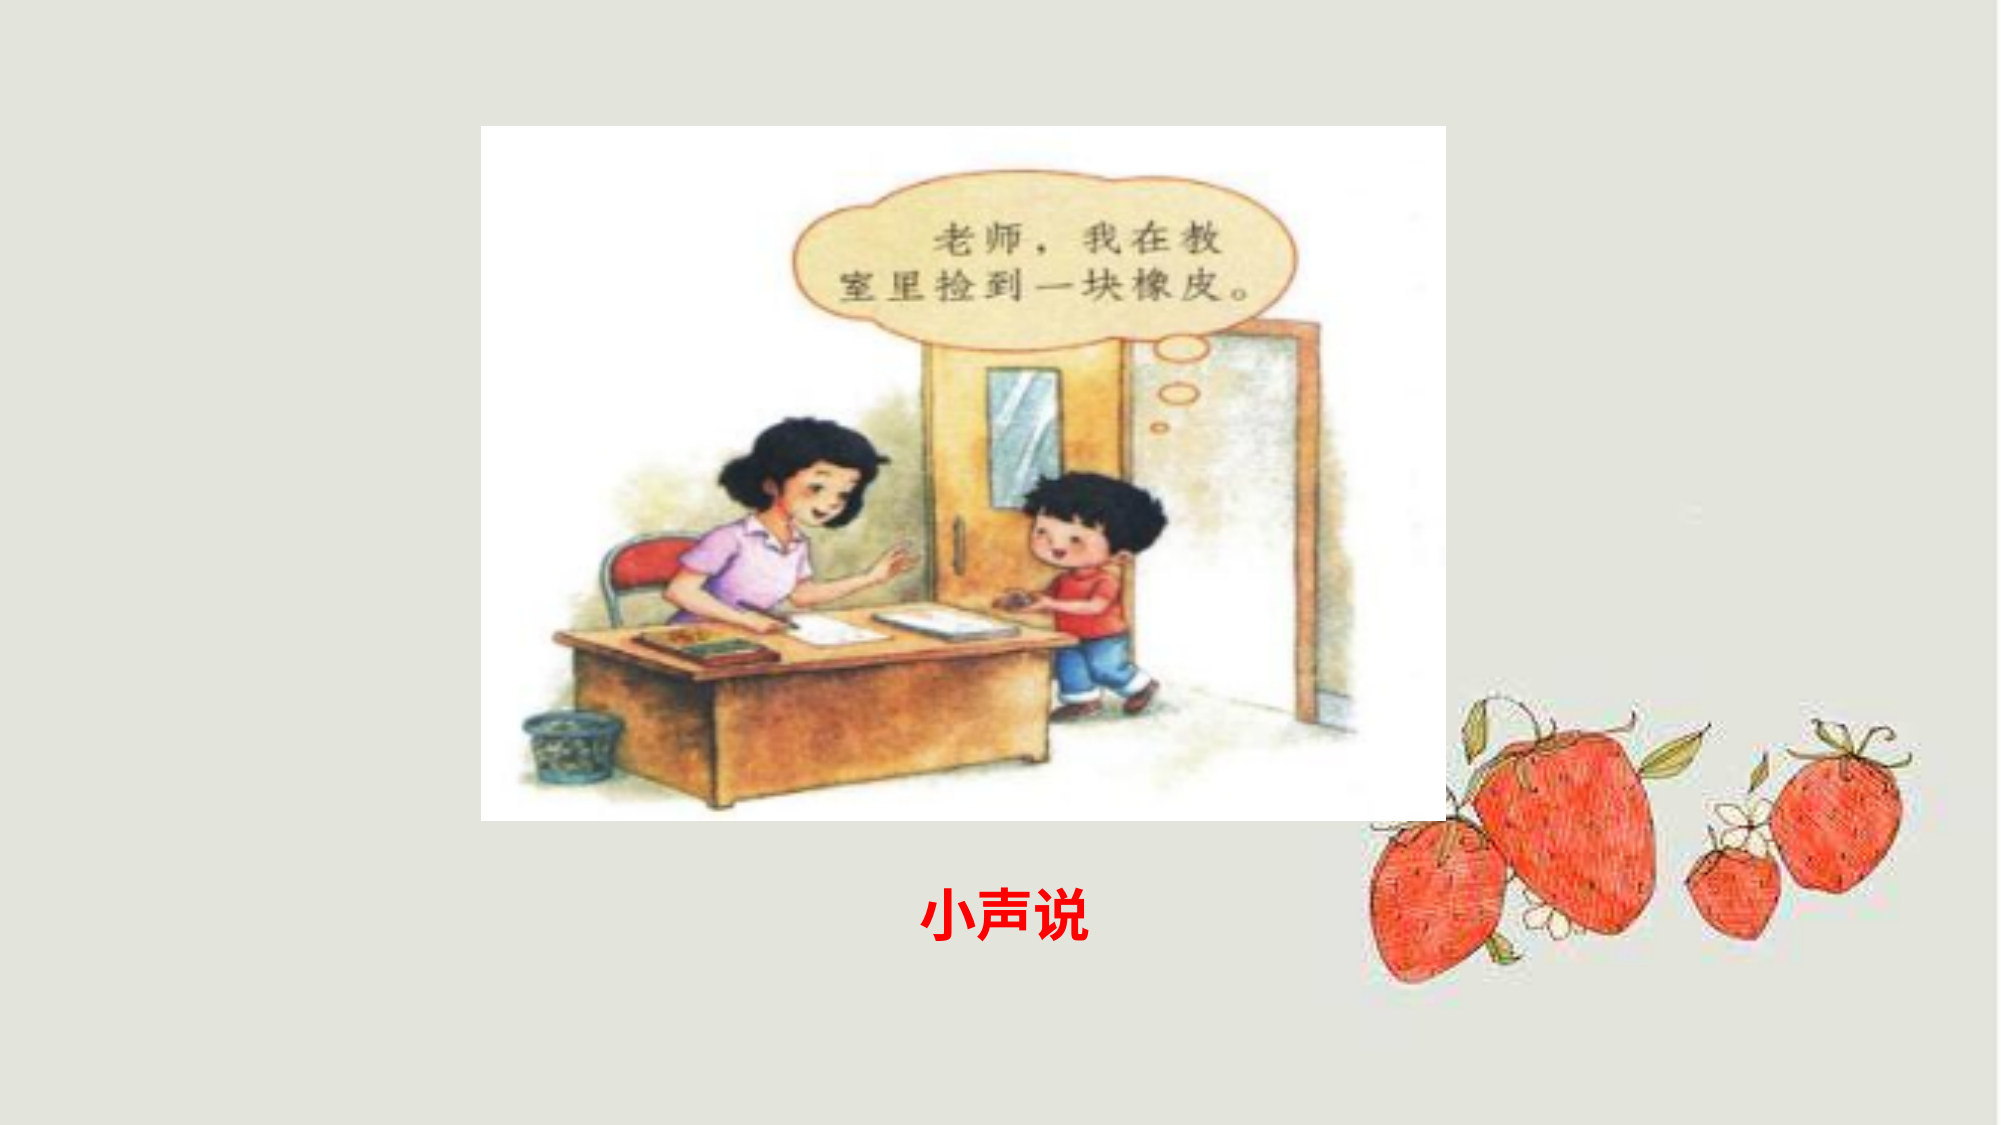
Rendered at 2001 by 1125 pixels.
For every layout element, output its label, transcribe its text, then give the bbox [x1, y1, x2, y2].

picture [0, 0, 2001, 1125]
text_box 小声说 [844, 872, 1165, 956]
